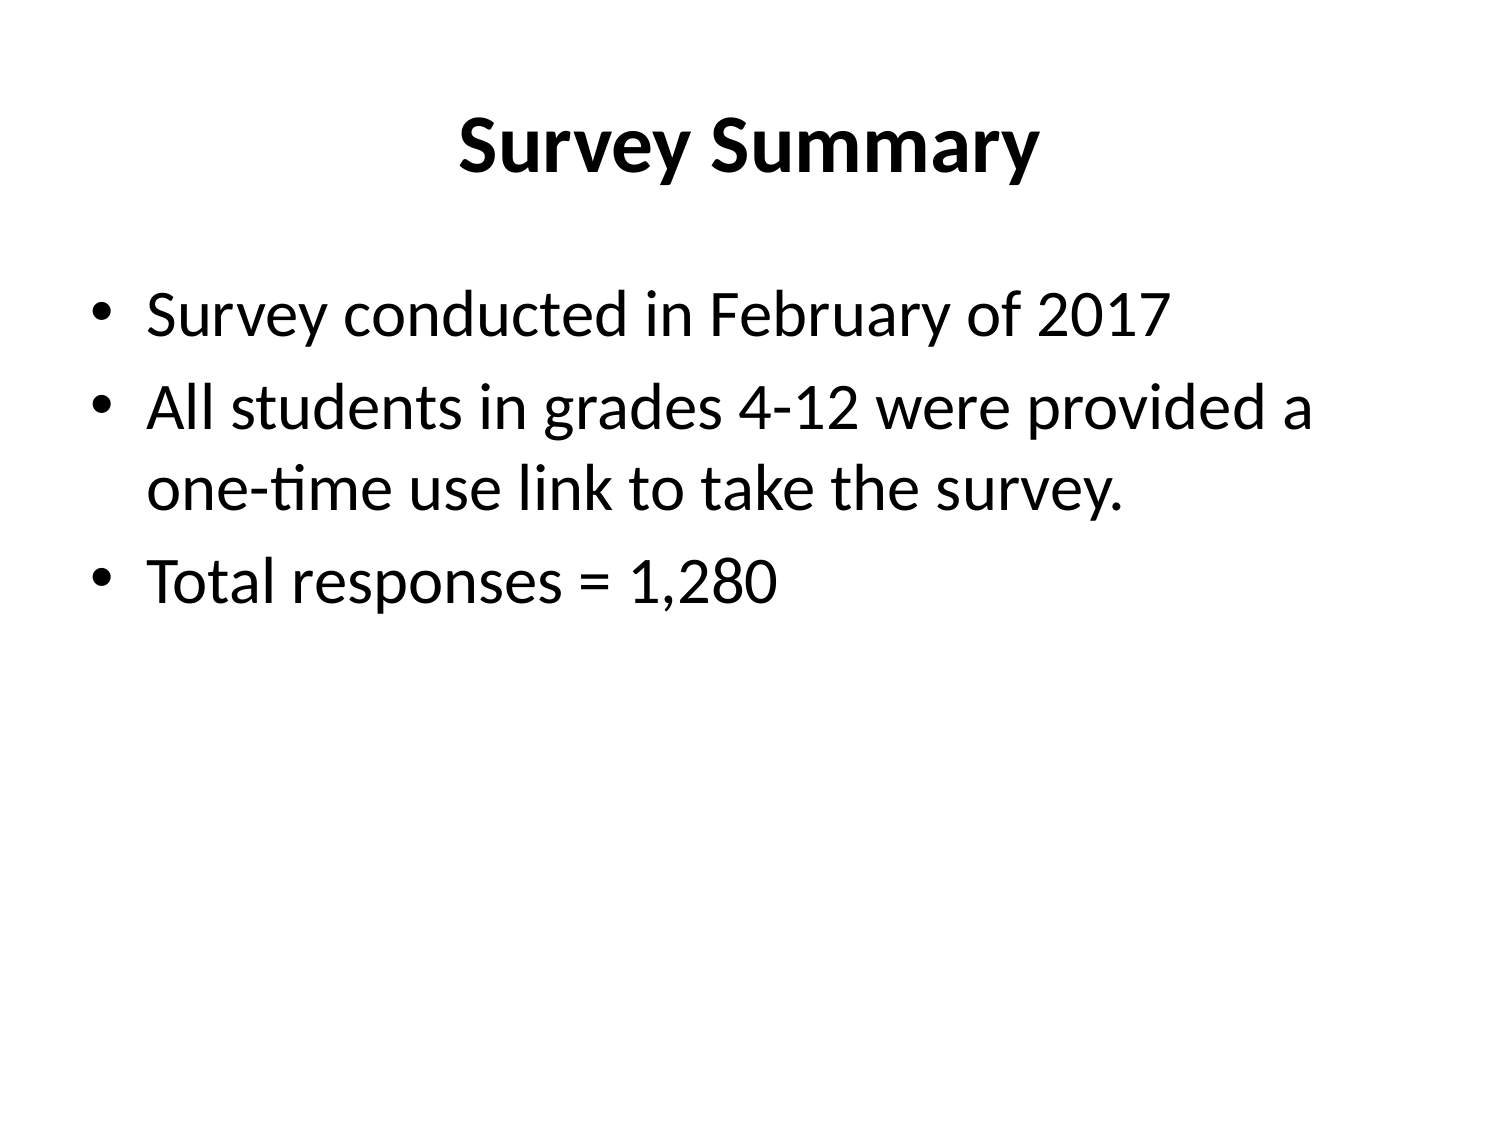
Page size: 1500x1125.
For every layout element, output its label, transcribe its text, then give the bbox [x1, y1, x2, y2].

list Survey conducted in February of 2017 All students in grades 4-12 were provided a one-time use link to take the survey. Total responses = 1,280 [75, 262, 1425, 1005]
title Survey Summary [75, 45, 1425, 233]
